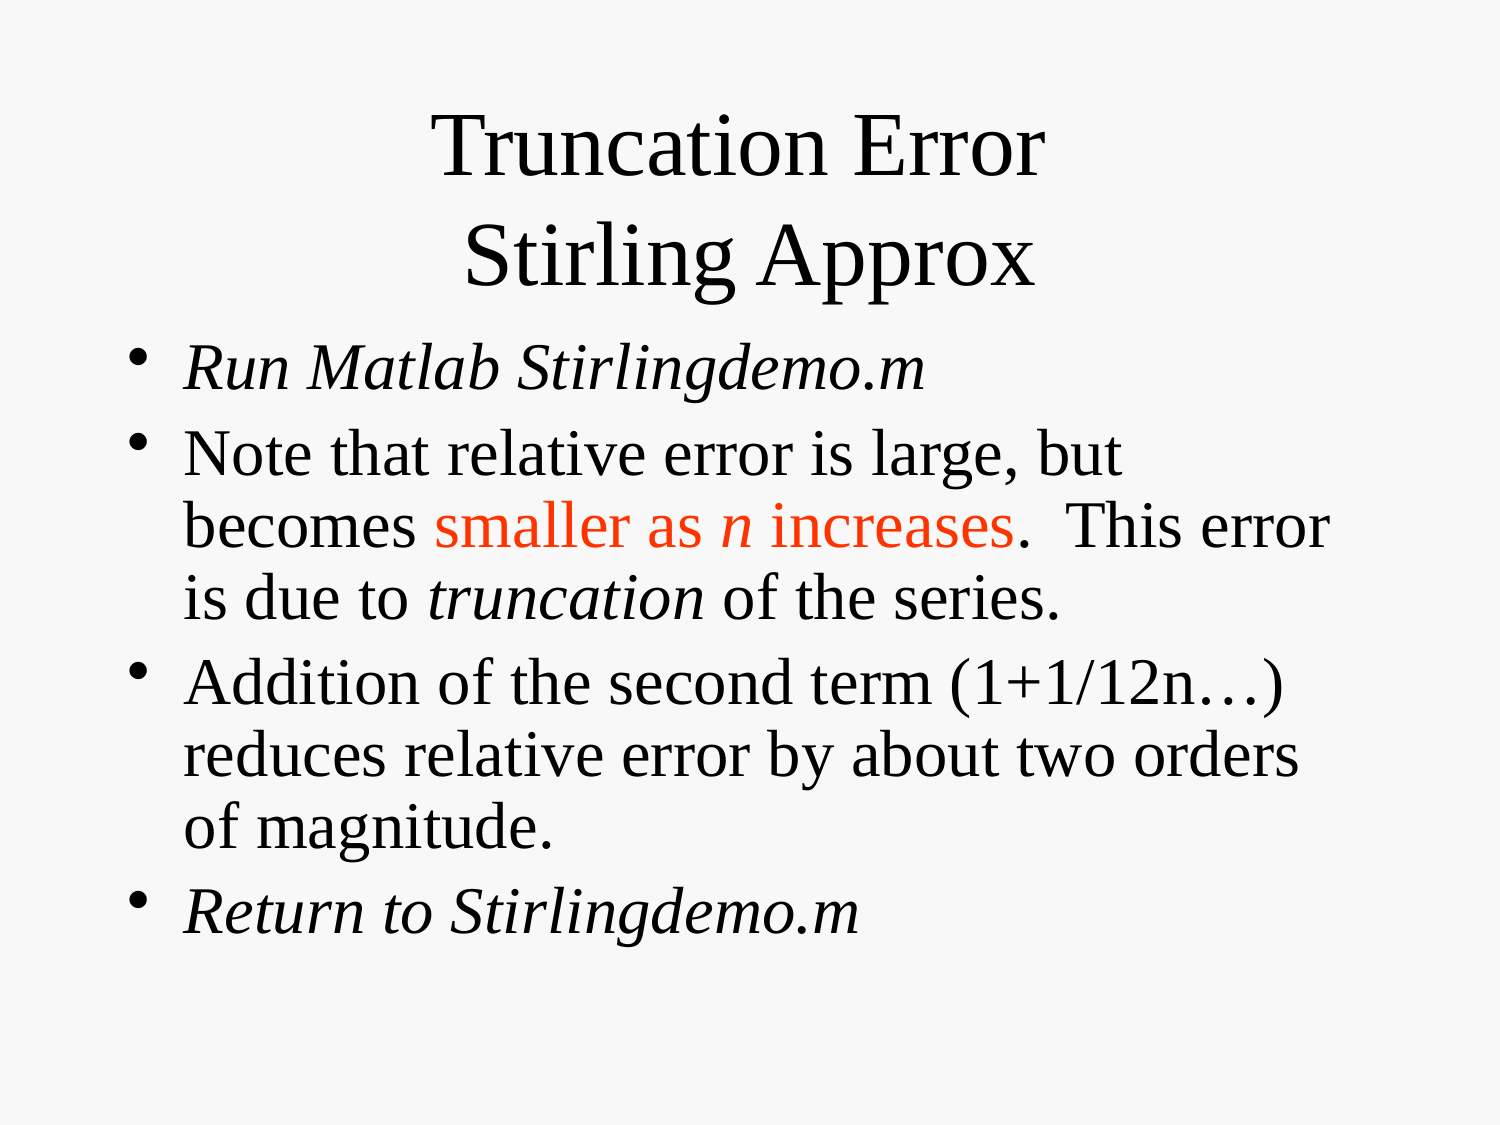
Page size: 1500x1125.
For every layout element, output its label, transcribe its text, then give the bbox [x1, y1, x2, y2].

title Truncation Error Stirling Approx [112, 99, 1388, 288]
list Run Matlab Stirlingdemo.m Note that relative error is large, but becomes smaller as n increases. This error is due to truncation of the series. Addition of the second term (1+1/12n…) reduces relative error by about two orders of magnitude. Return to Stirlingdemo.m [112, 324, 1388, 1001]
